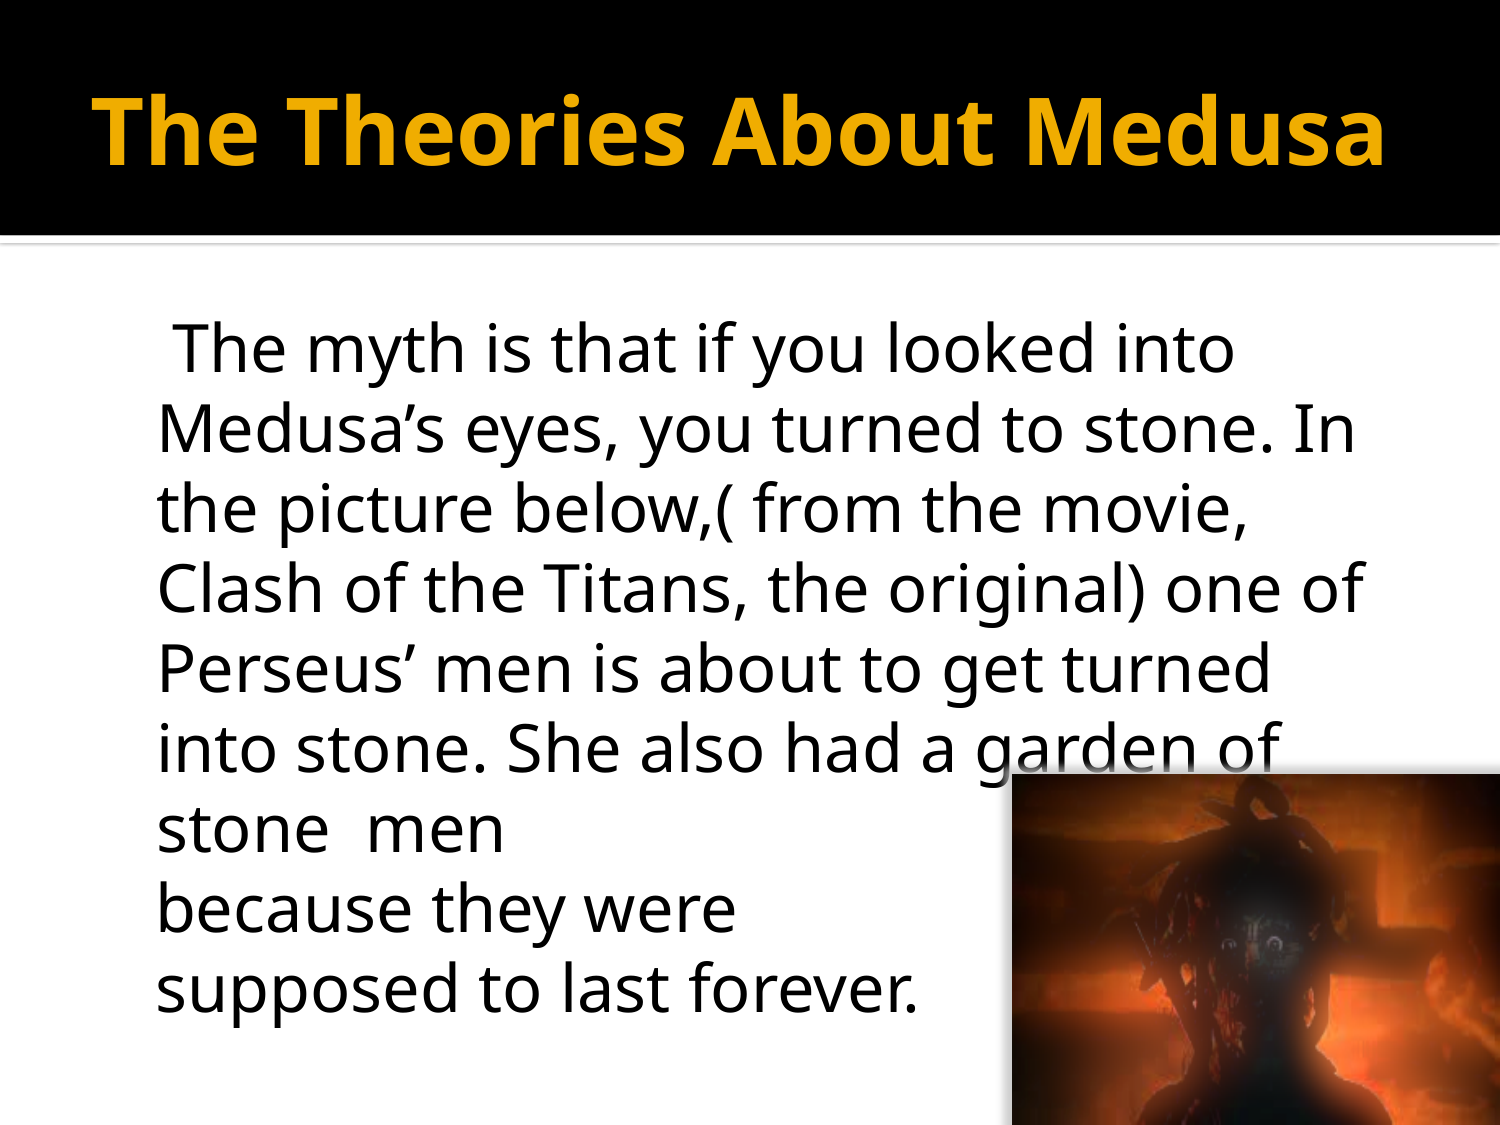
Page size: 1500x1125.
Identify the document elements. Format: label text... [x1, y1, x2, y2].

picture [1012, 774, 1500, 1125]
list The myth is that if you looked into Medusa’s eyes, you turned to stone. In the picture below,( from the movie, Clash of the Titans, the original) one of Perseus’ men is about to get turned into stone. She also had a garden of stone men because they were supposed to last forever. [75, 291, 1425, 1050]
title The Theories About Medusa [75, 25, 1425, 231]
